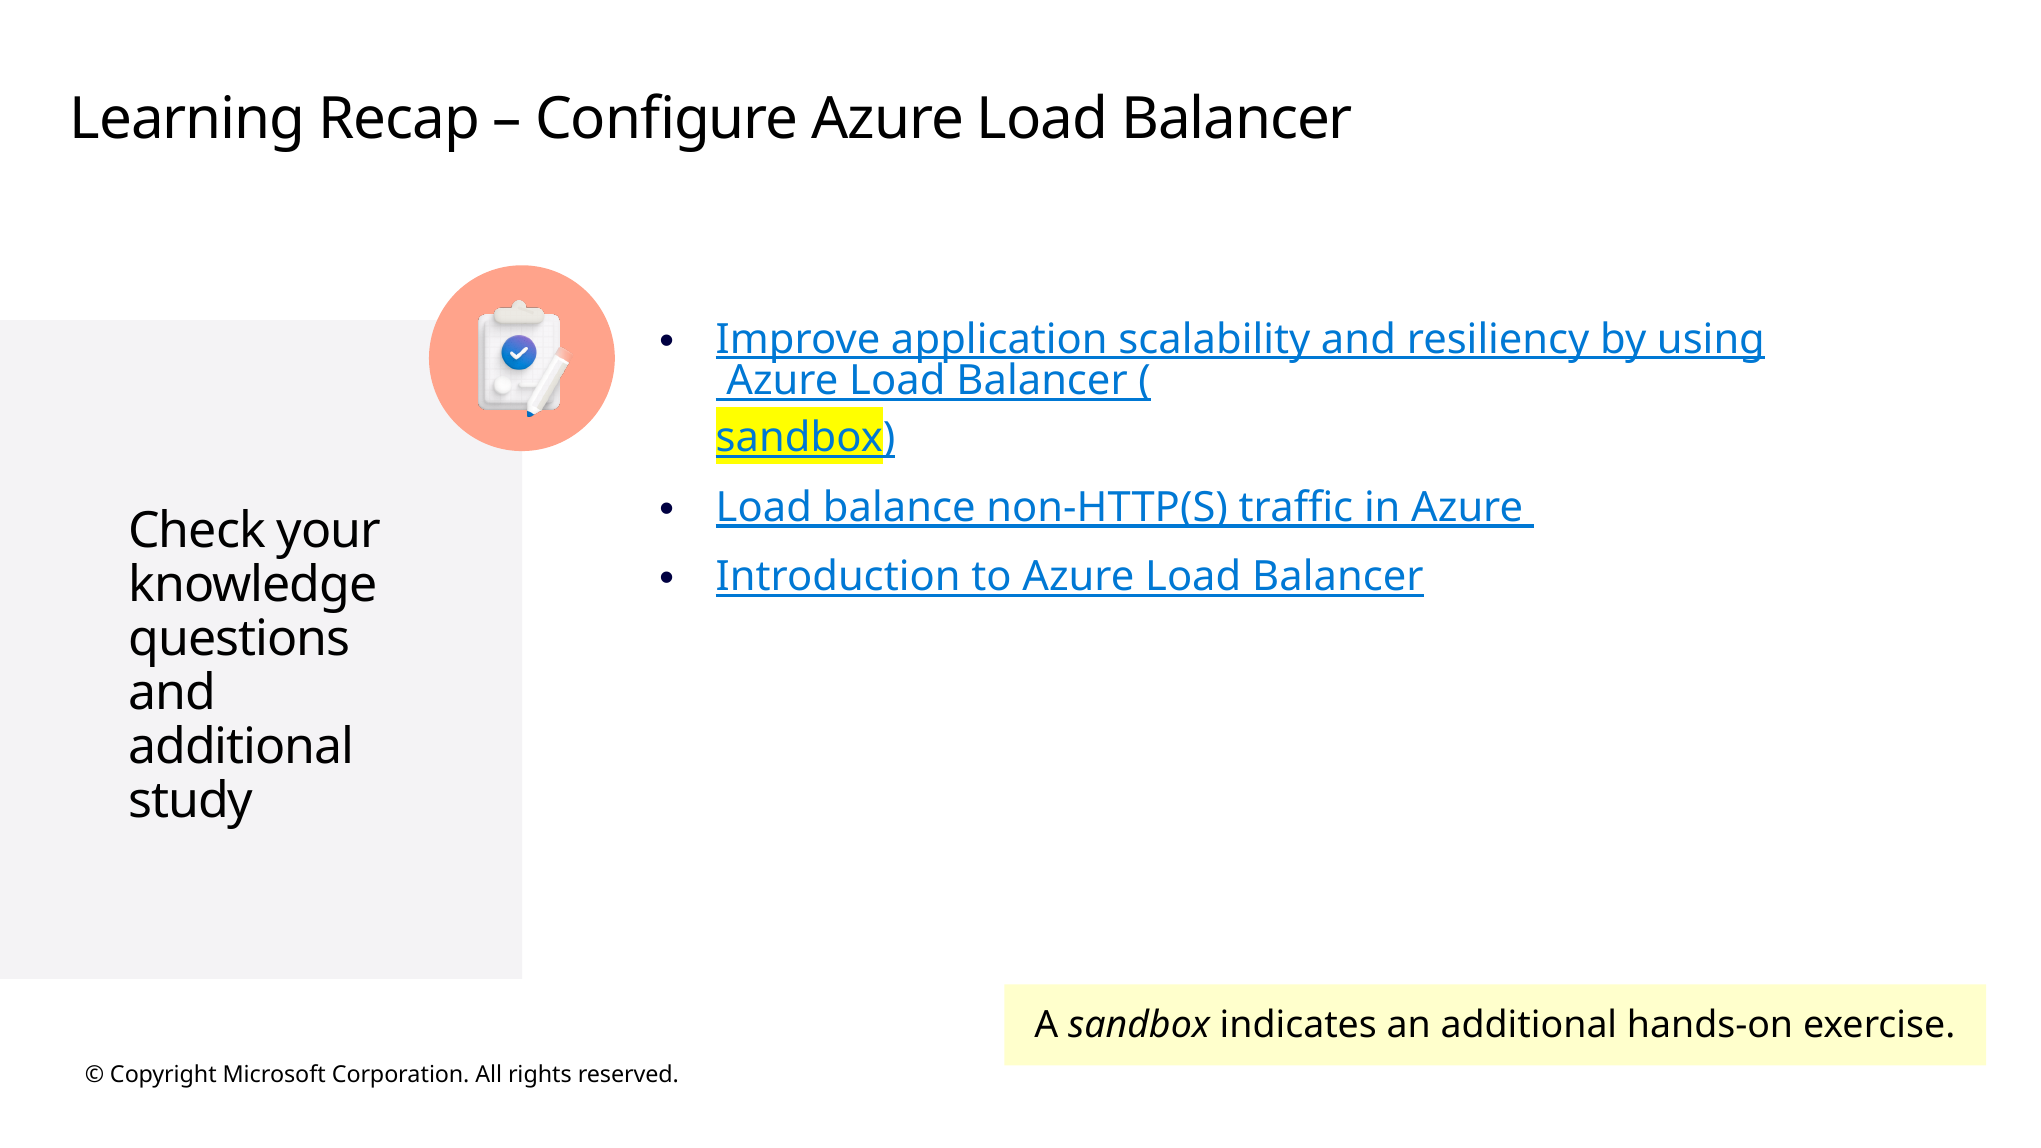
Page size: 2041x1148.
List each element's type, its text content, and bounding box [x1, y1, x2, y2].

text_box A sandbox indicates an additional hands-on exercise. [1004, 984, 1987, 1066]
title Learning Recap – Configure Azure Load Balancer [70, 73, 1968, 188]
picture [463, 300, 580, 417]
text_box Improve application scalability and resiliency by using Azure Load Balancer (sandbox) Load balance non-HTTP(S) traffic in Azure Introduction to Azure Load Balancer [628, 287, 1800, 714]
